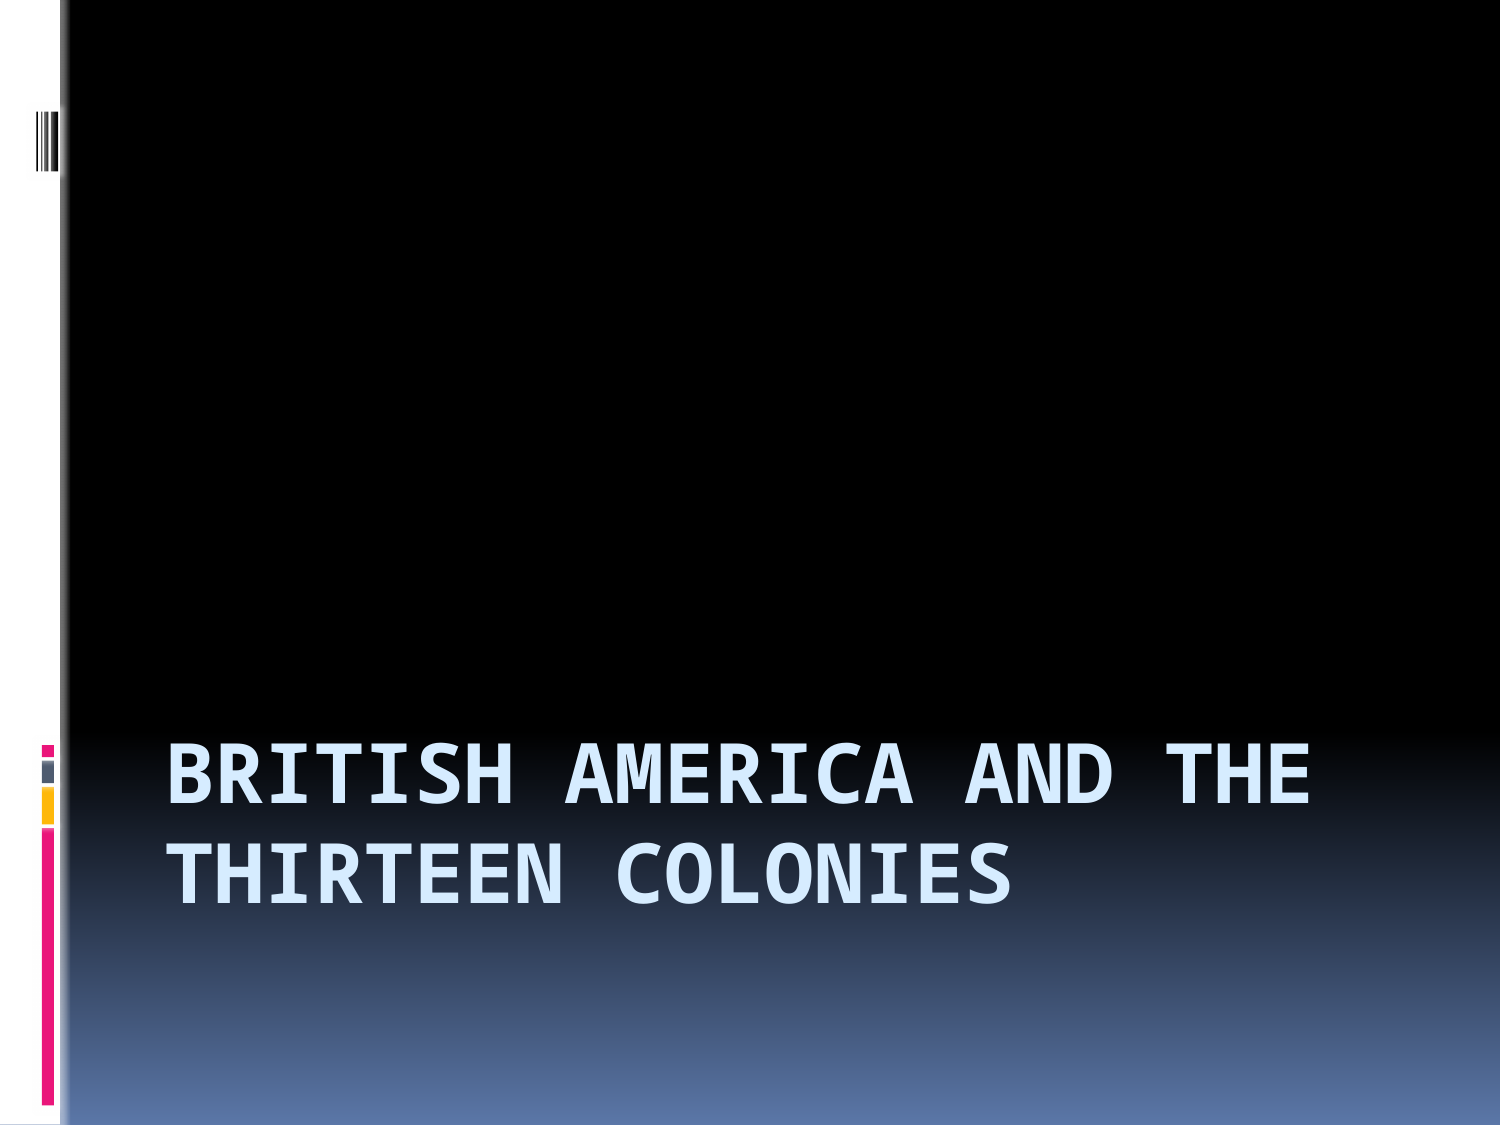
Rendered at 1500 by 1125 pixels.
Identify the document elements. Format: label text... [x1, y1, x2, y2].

title British America and the Thirteen Colonies [150, 712, 1425, 1037]
